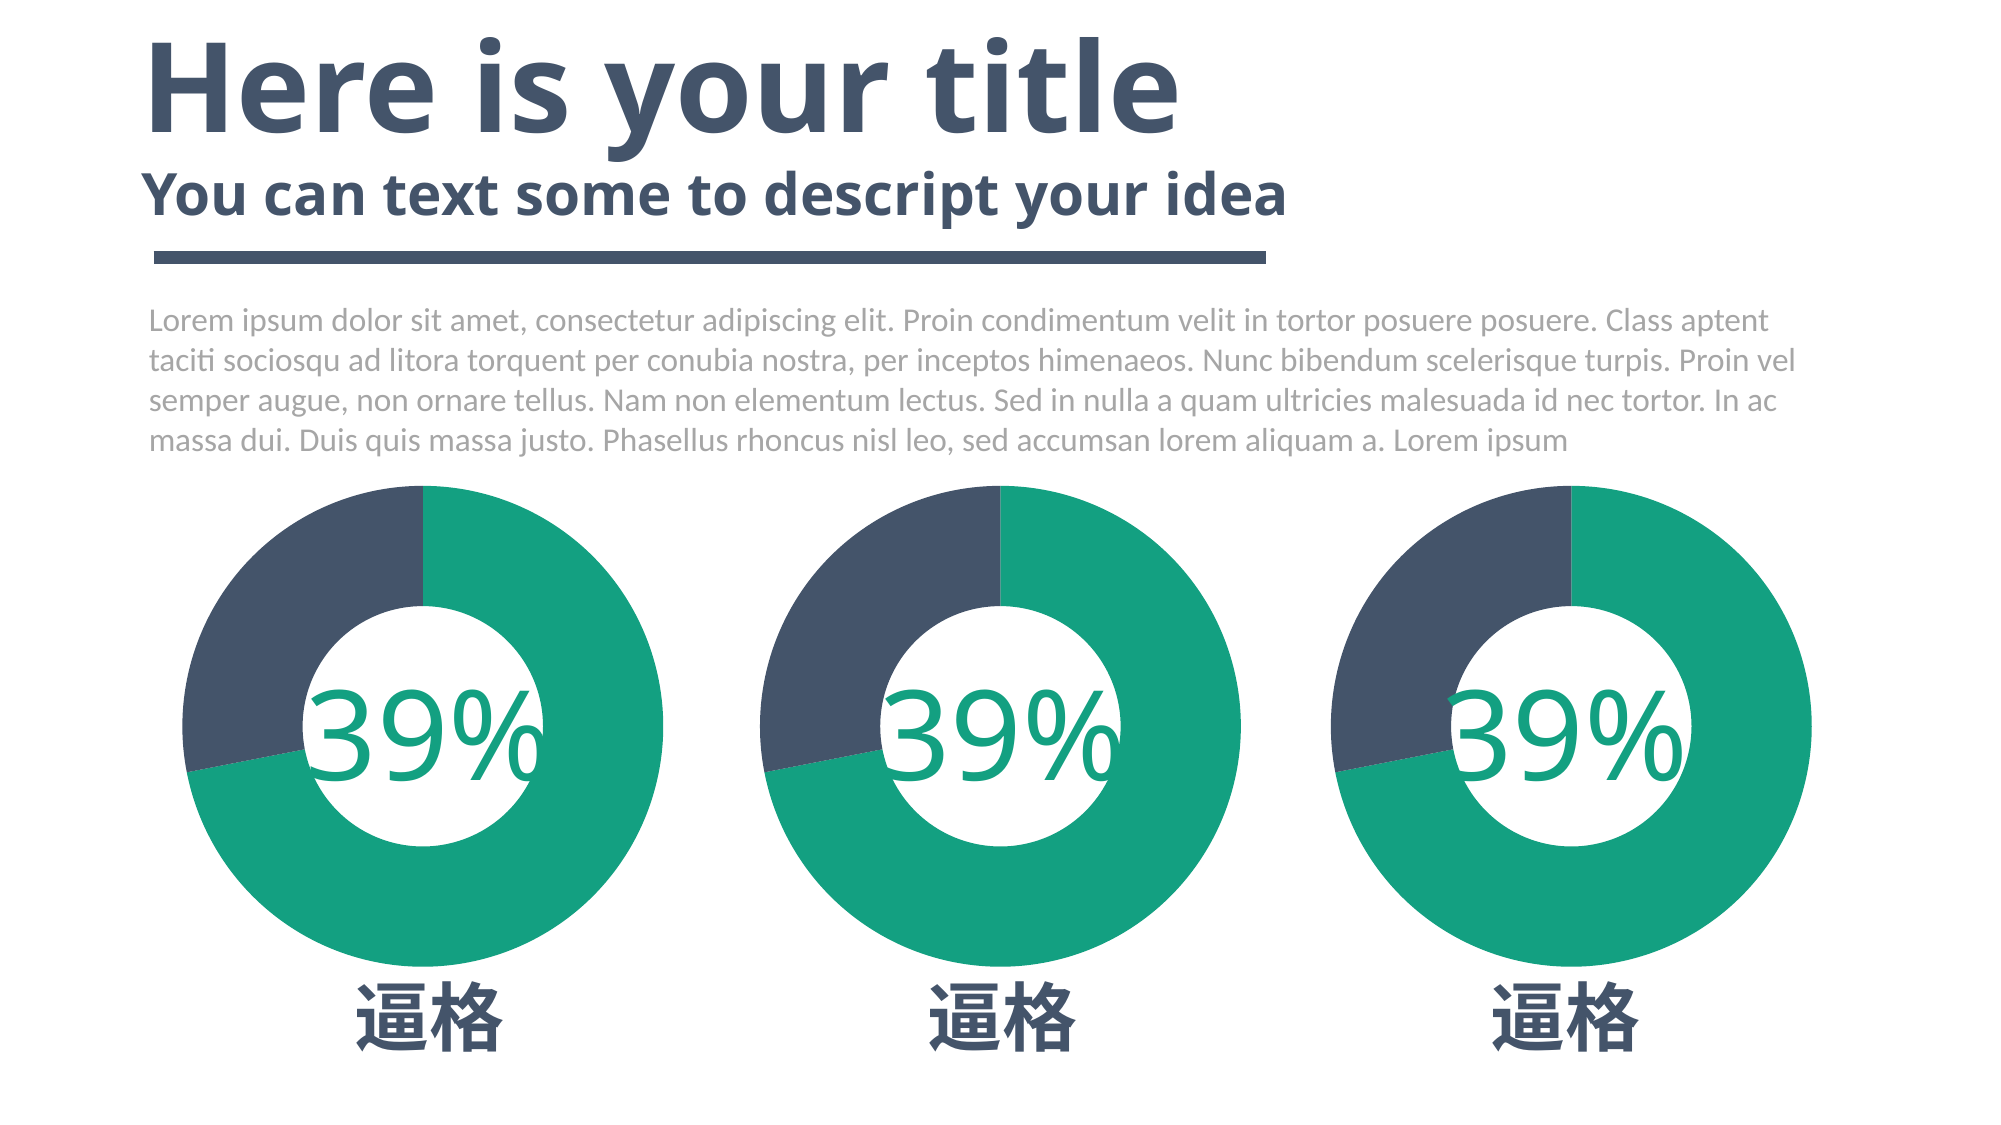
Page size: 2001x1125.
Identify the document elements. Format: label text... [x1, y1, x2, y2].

text_box 逼格 [339, 977, 520, 1069]
chart [47, 475, 1948, 977]
text_box 逼格 [1475, 977, 1655, 1069]
text_box 逼格 [912, 977, 1093, 1069]
text_box Lorem ipsum dolor sit amet, consectetur adipiscing elit. Proin condimentum velit in tortor posuere posuere. Class aptent taciti sociosqu ad litora torquent per conubia nostra, per inceptos himenaeos. Nunc bibendum scelerisque turpis. Proin vel semper augue, non ornare tellus. Nam non elementum lectus. Sed in nulla a quam ultricies malesuada id nec tortor. In ac massa dui. Duis quis massa justo. Phasellus rhoncus nisl leo, sed accumsan lorem aliquam a. Lorem ipsum [134, 291, 1827, 466]
text_box Here is your title You can text some to descript your idea [126, 0, 1304, 235]
